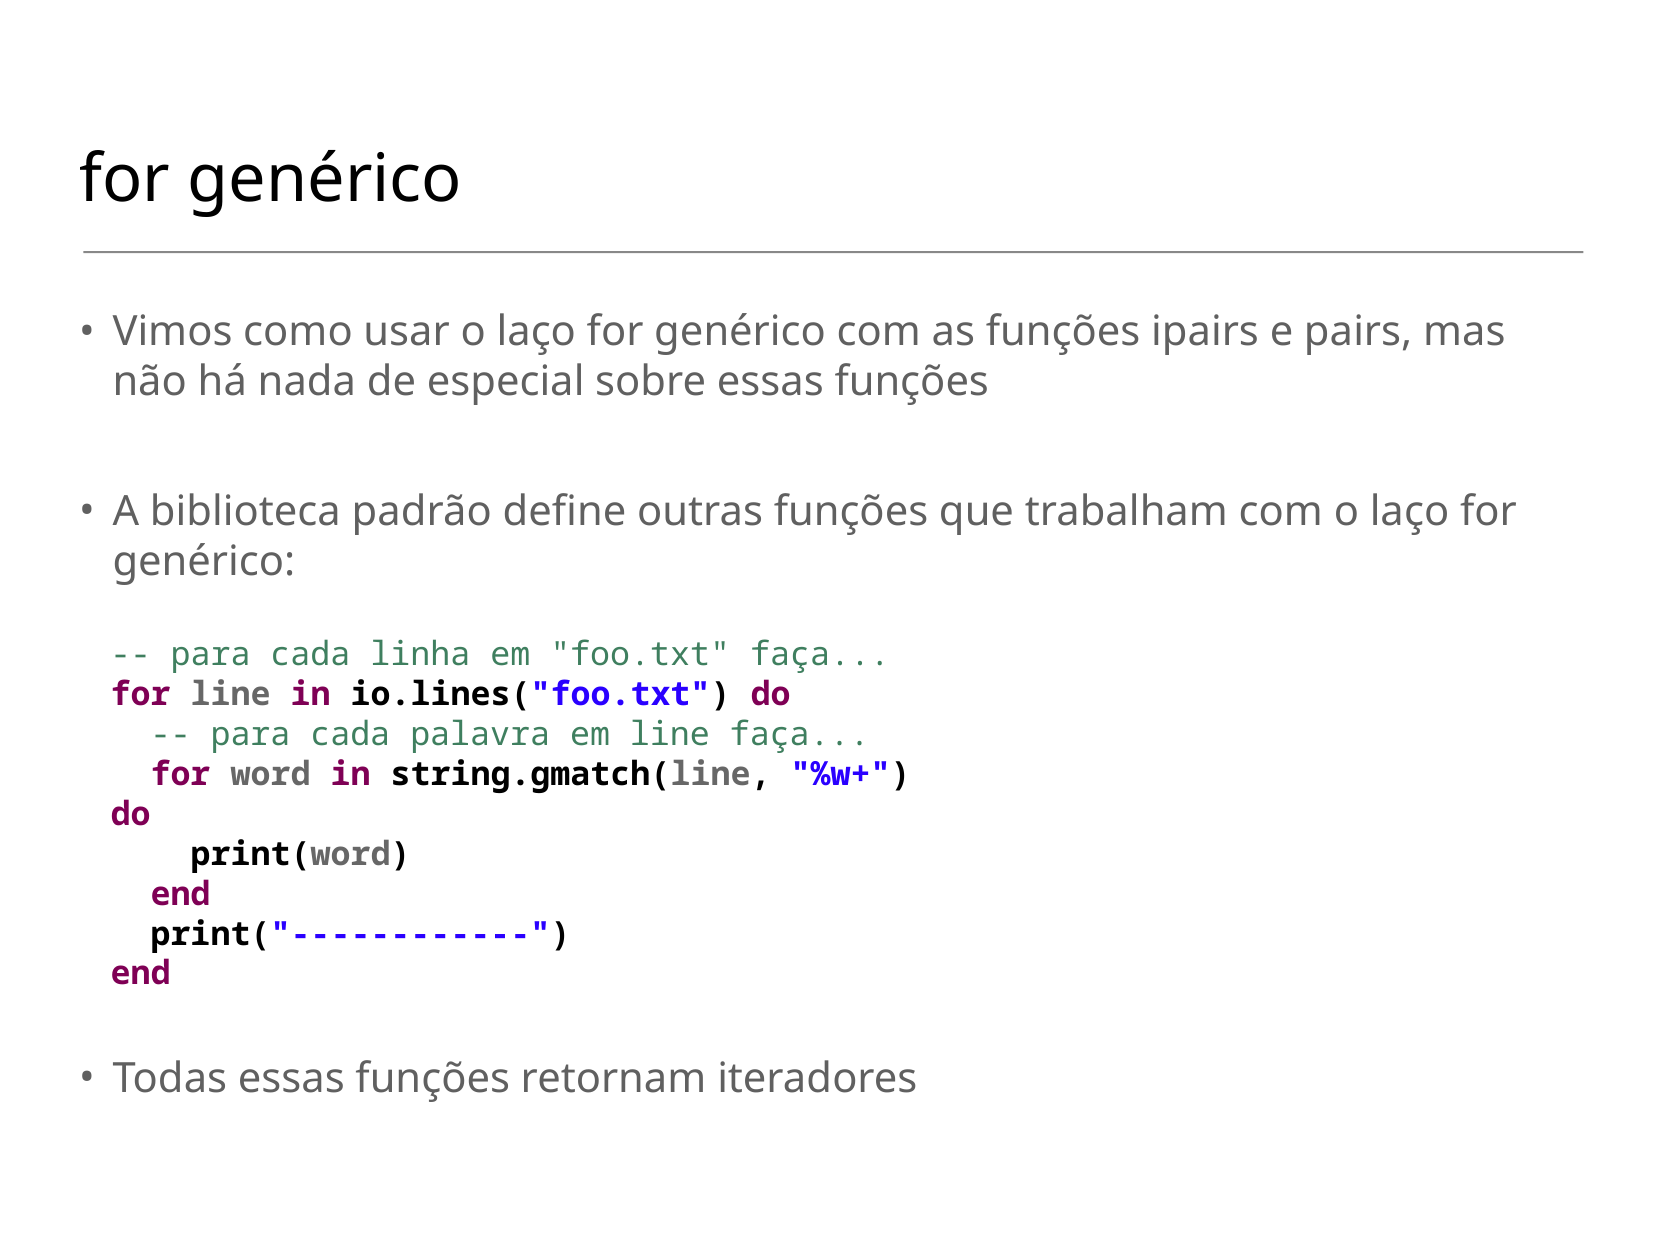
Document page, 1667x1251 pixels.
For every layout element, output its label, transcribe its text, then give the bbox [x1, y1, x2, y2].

list Vimos como usar o laço for genérico com as funções ipairs e pairs, mas não há nada de especial sobre essas funções A biblioteca padrão define outras funções que trabalham com o laço for genérico: Todas essas funções retornam iteradores [72, 297, 1594, 1140]
text_box -- para cada linha em "foo.txt" faça... for line in io.lines("foo.txt") do -- para cada palavra em line faça... for word in string.gmatch(line, "%w+") do print(word) end print("------------") end [95, 624, 930, 999]
title for genérico [72, 41, 1594, 221]
